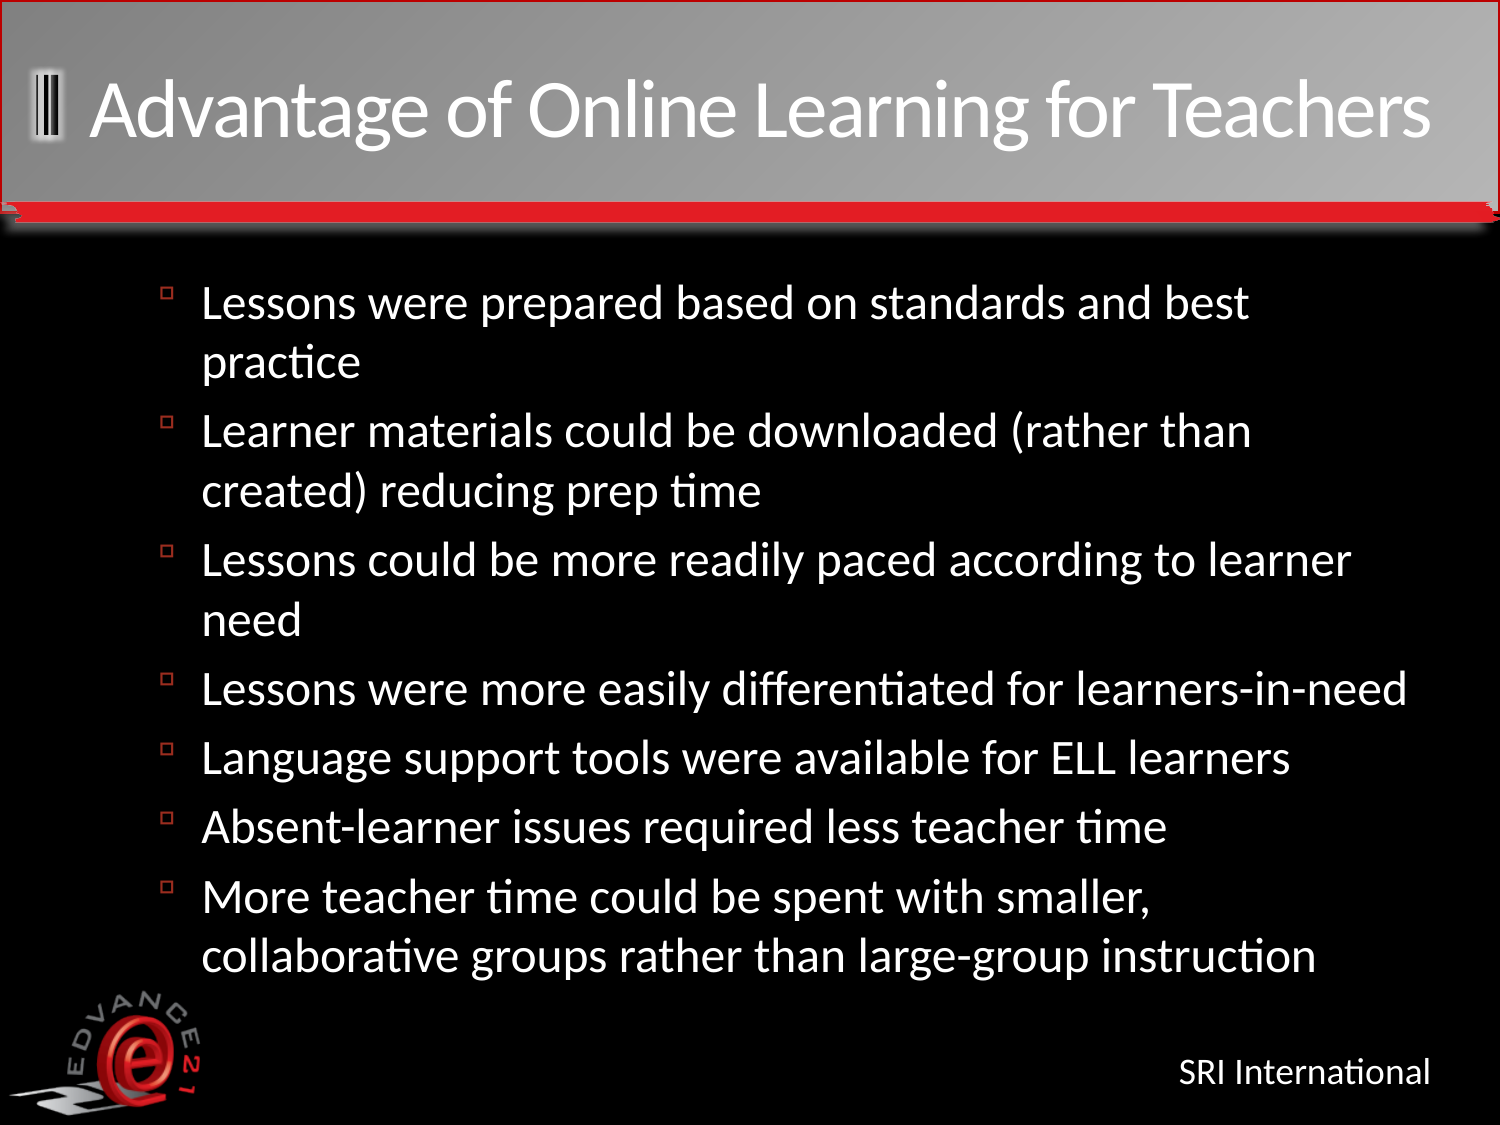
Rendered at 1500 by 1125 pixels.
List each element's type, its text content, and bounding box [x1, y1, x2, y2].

title Advantage of Online Learning for Teachers [75, 46, 1450, 188]
picture [0, 199, 1500, 225]
list Lessons were prepared based on standards and best practice Learner materials could be downloaded (rather than created) reducing prep time Lessons could be more readily paced according to learner need Lessons were more easily differentiated for learners-in-need Language support tools were available for ELL learners Absent-learner issues required less teacher time More teacher time could be spent with smaller, collaborative groups rather than large-group instruction [75, 262, 1425, 1043]
picture [0, 983, 225, 1125]
text_box SRI International [1164, 1039, 1447, 1100]
